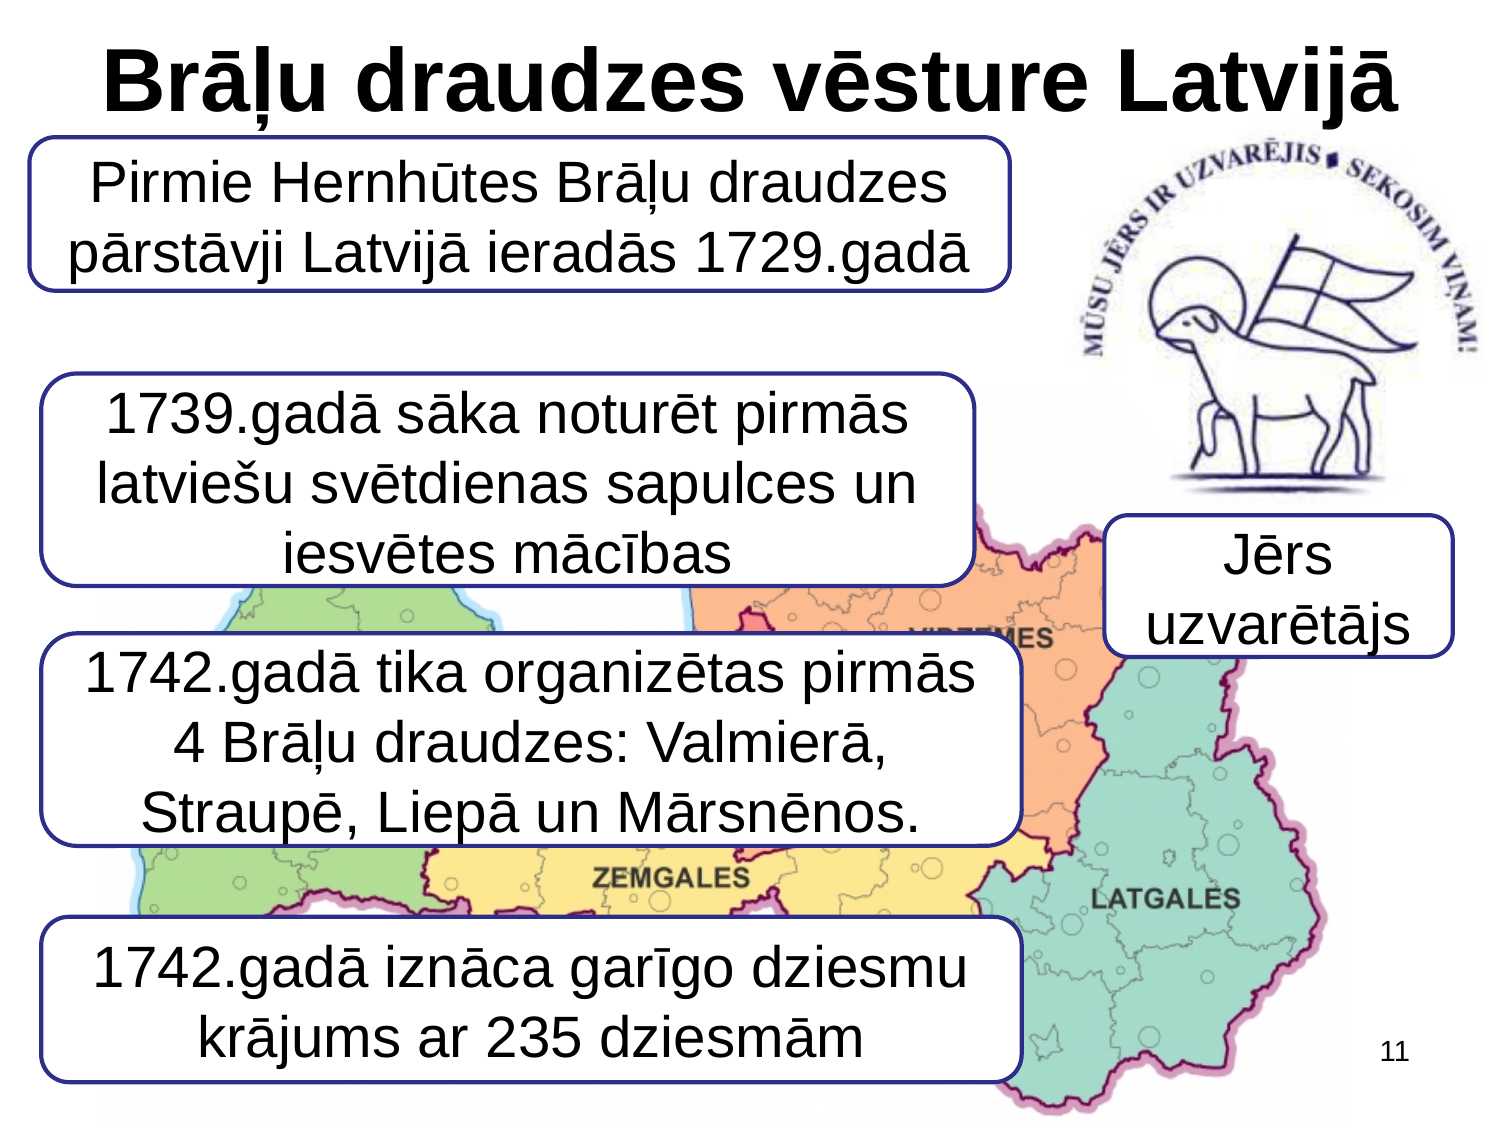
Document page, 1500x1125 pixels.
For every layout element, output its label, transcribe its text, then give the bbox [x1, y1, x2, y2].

text_box 1742.gadā iznāca garīgo dziesmu krājums ar 235 dziesmām [39, 914, 95, 1085]
slide_number 11 [1356, 1024, 1426, 1103]
text_box 1742.gadā tika organizētas pirmās 4 Brāļu draudzes: Valmierā, Straupē, Liepā un Mārsnēnos. [39, 631, 95, 849]
title Brāļu draudzes vēsture Latvijā [0, 18, 1500, 133]
picture [100, 113, 1500, 1125]
text_box Pirmie Hernhūtes Brāļu draudzes pārstāvji Latvijā ieradās 1729.gadā [27, 135, 1012, 293]
text_box 1739.gadā sāka noturēt pirmās latviešu svētdienas sapulces un iesvētes mācības [39, 371, 971, 589]
text_box Jērs uzvarētājs [1356, 529, 1455, 659]
